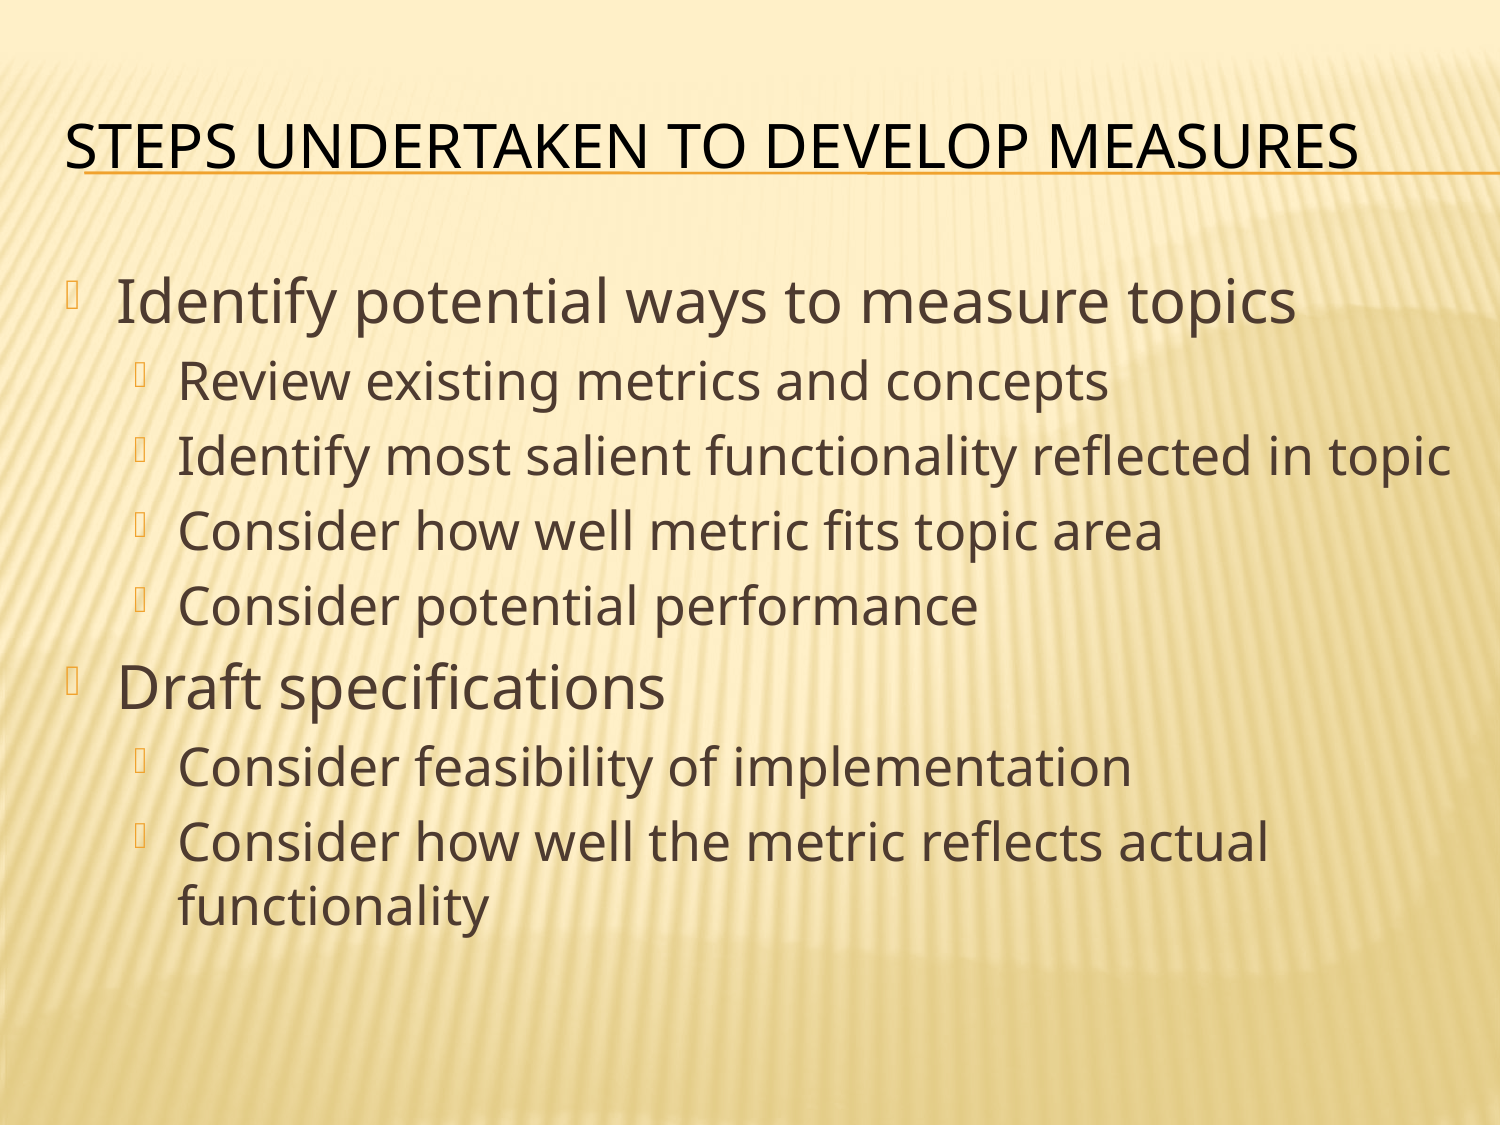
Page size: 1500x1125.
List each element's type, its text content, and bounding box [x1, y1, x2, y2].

list Identify potential ways to measure topics Review existing metrics and concepts Identify most salient functionality reflected in topic Consider how well metric fits topic area Consider potential performance Draft specifications Consider feasibility of implementation Consider how well the metric reflects actual functionality [49, 254, 1476, 998]
title Steps Undertaken to Develop Measures [50, 75, 1475, 213]
